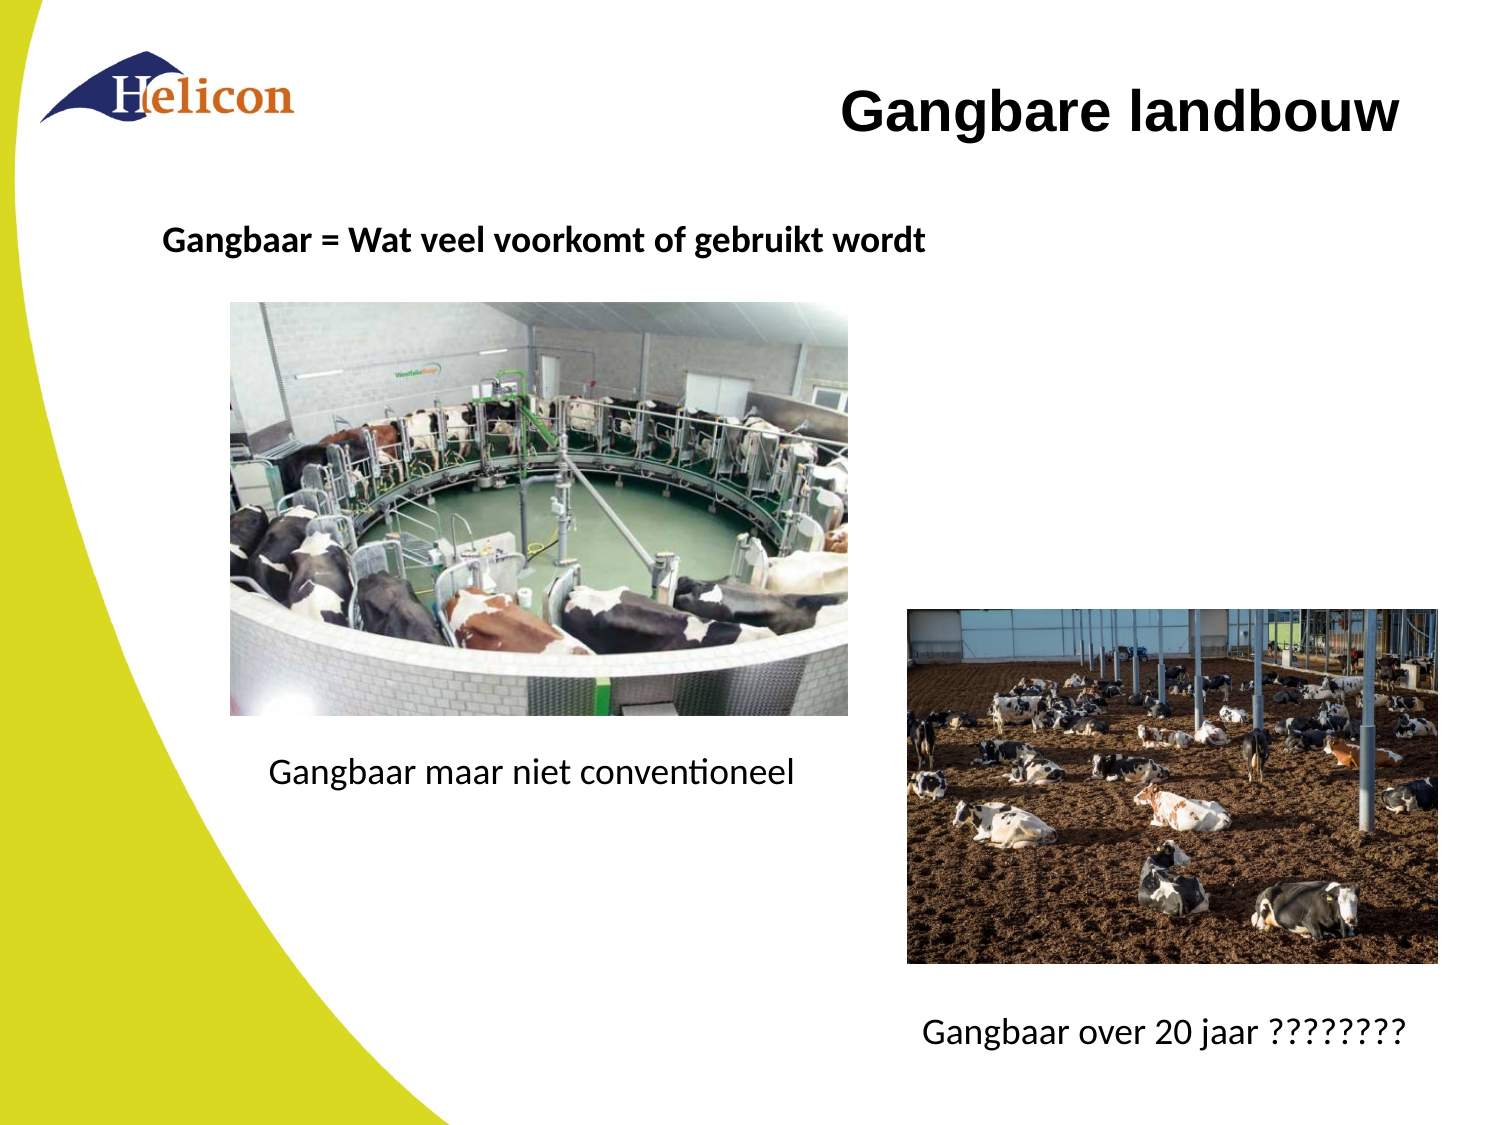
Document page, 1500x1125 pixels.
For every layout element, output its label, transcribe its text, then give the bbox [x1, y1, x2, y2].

picture [0, 0, 1500, 1125]
title Gangbare landbouw [324, 54, 1415, 161]
text_box Gangbaar = Wat veel voorkomt of gebruikt wordt [147, 208, 1152, 268]
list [229, 302, 848, 716]
text_box Gangbaar maar niet conventioneel [253, 739, 833, 800]
text_box Gangbaar over 20 jaar ???????? [907, 999, 1438, 1060]
